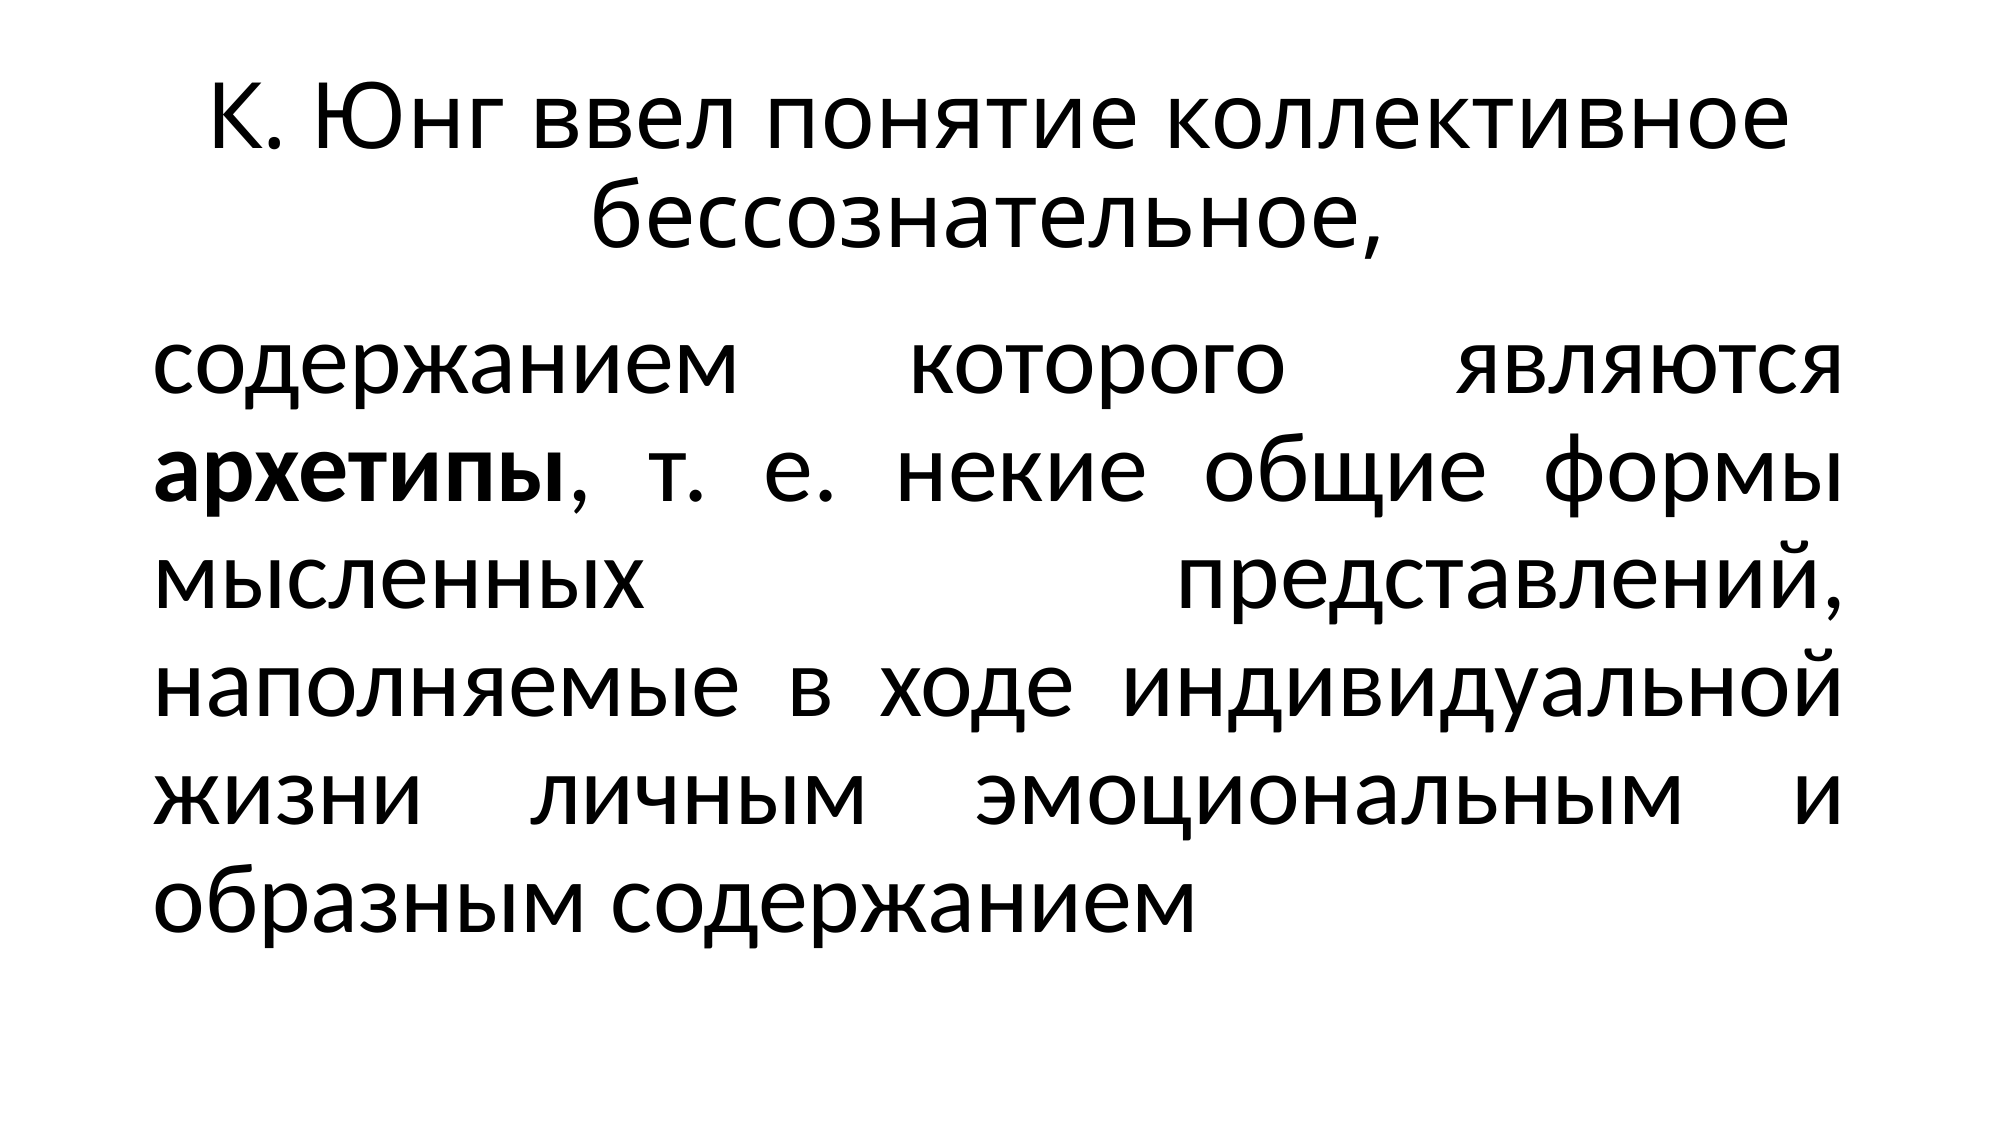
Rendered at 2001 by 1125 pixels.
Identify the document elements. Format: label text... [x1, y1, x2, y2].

title К. Юнг ввел понятие коллективное бессознательное, [137, 59, 1863, 278]
list содержанием которого являются архетипы, т. е. некие общие формы мысленных представлений, наполняемые в ходе индивидуальной жизни личным эмоциональным и образным содержанием [137, 299, 1863, 1014]
